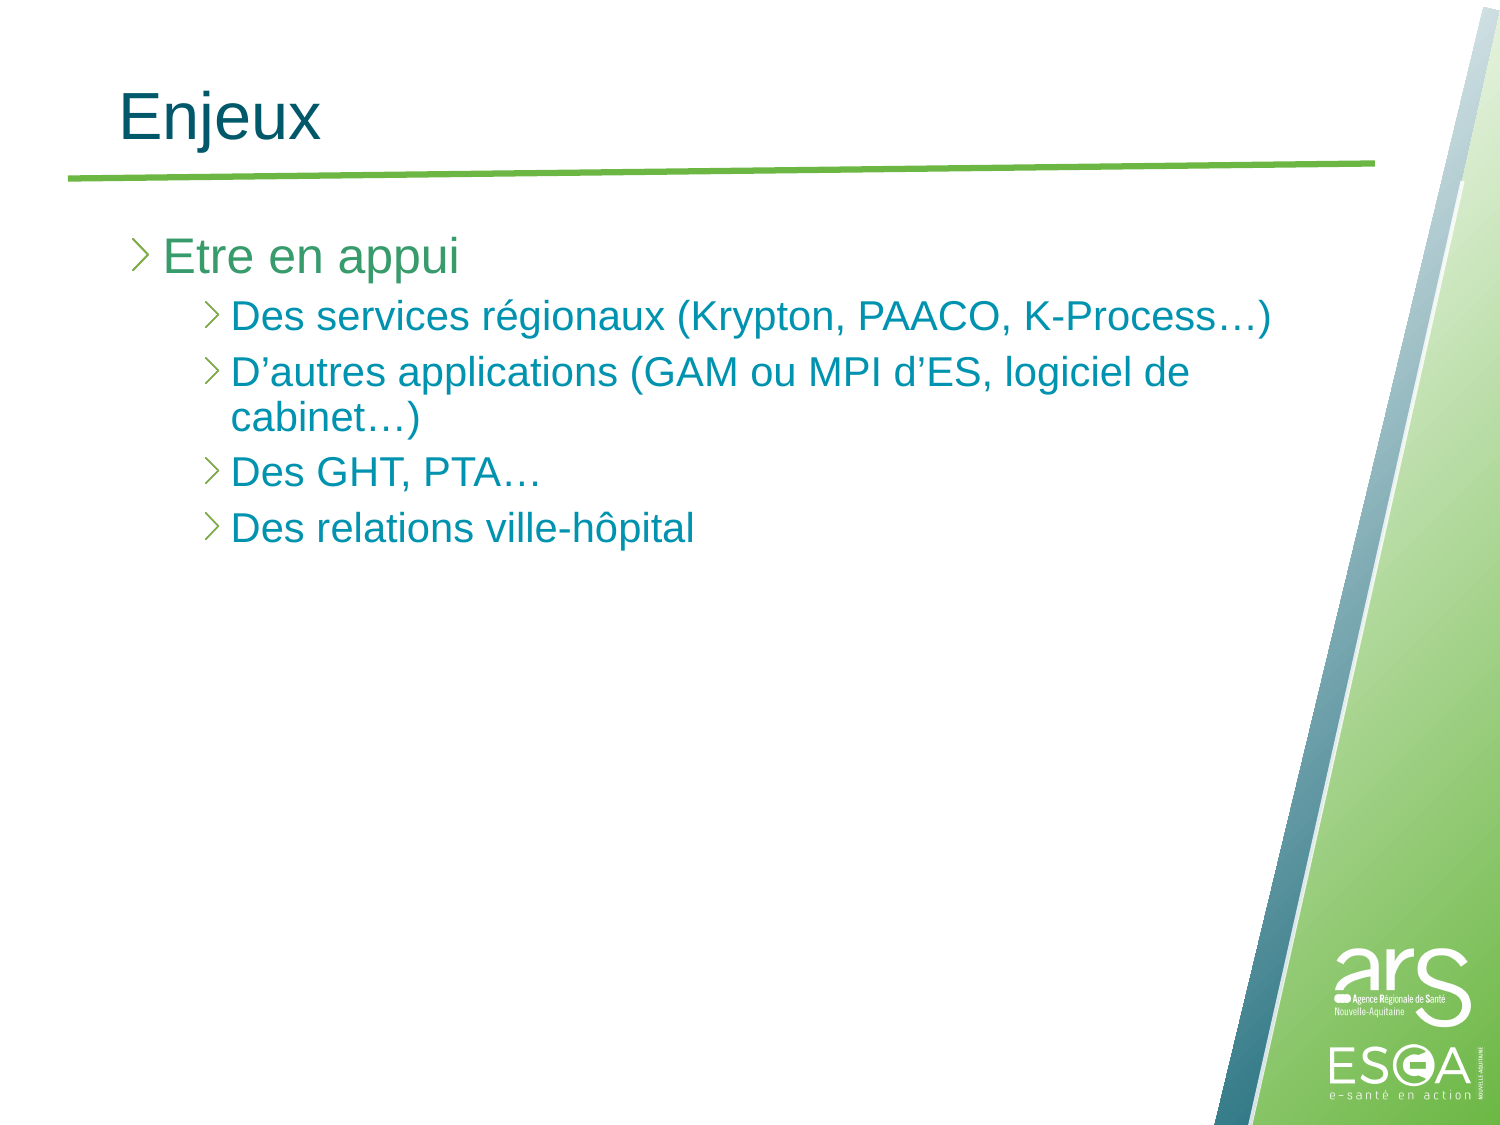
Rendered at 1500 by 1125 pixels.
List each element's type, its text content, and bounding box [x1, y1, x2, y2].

title Enjeux [103, 71, 1375, 164]
picture [1329, 1044, 1485, 1102]
picture [193, 512, 220, 540]
picture [118, 238, 150, 271]
picture [193, 457, 220, 484]
list Etre en appui Des services régionaux (Krypton, PAACO, K-Process…) D’autres applications (GAM ou MPI d’ES, logiciel de cabinet…) Des GHT, PTA… Des relations ville-hôpital [103, 223, 1316, 1049]
picture [1316, 931, 1485, 1037]
picture [193, 357, 220, 384]
picture [193, 301, 220, 328]
